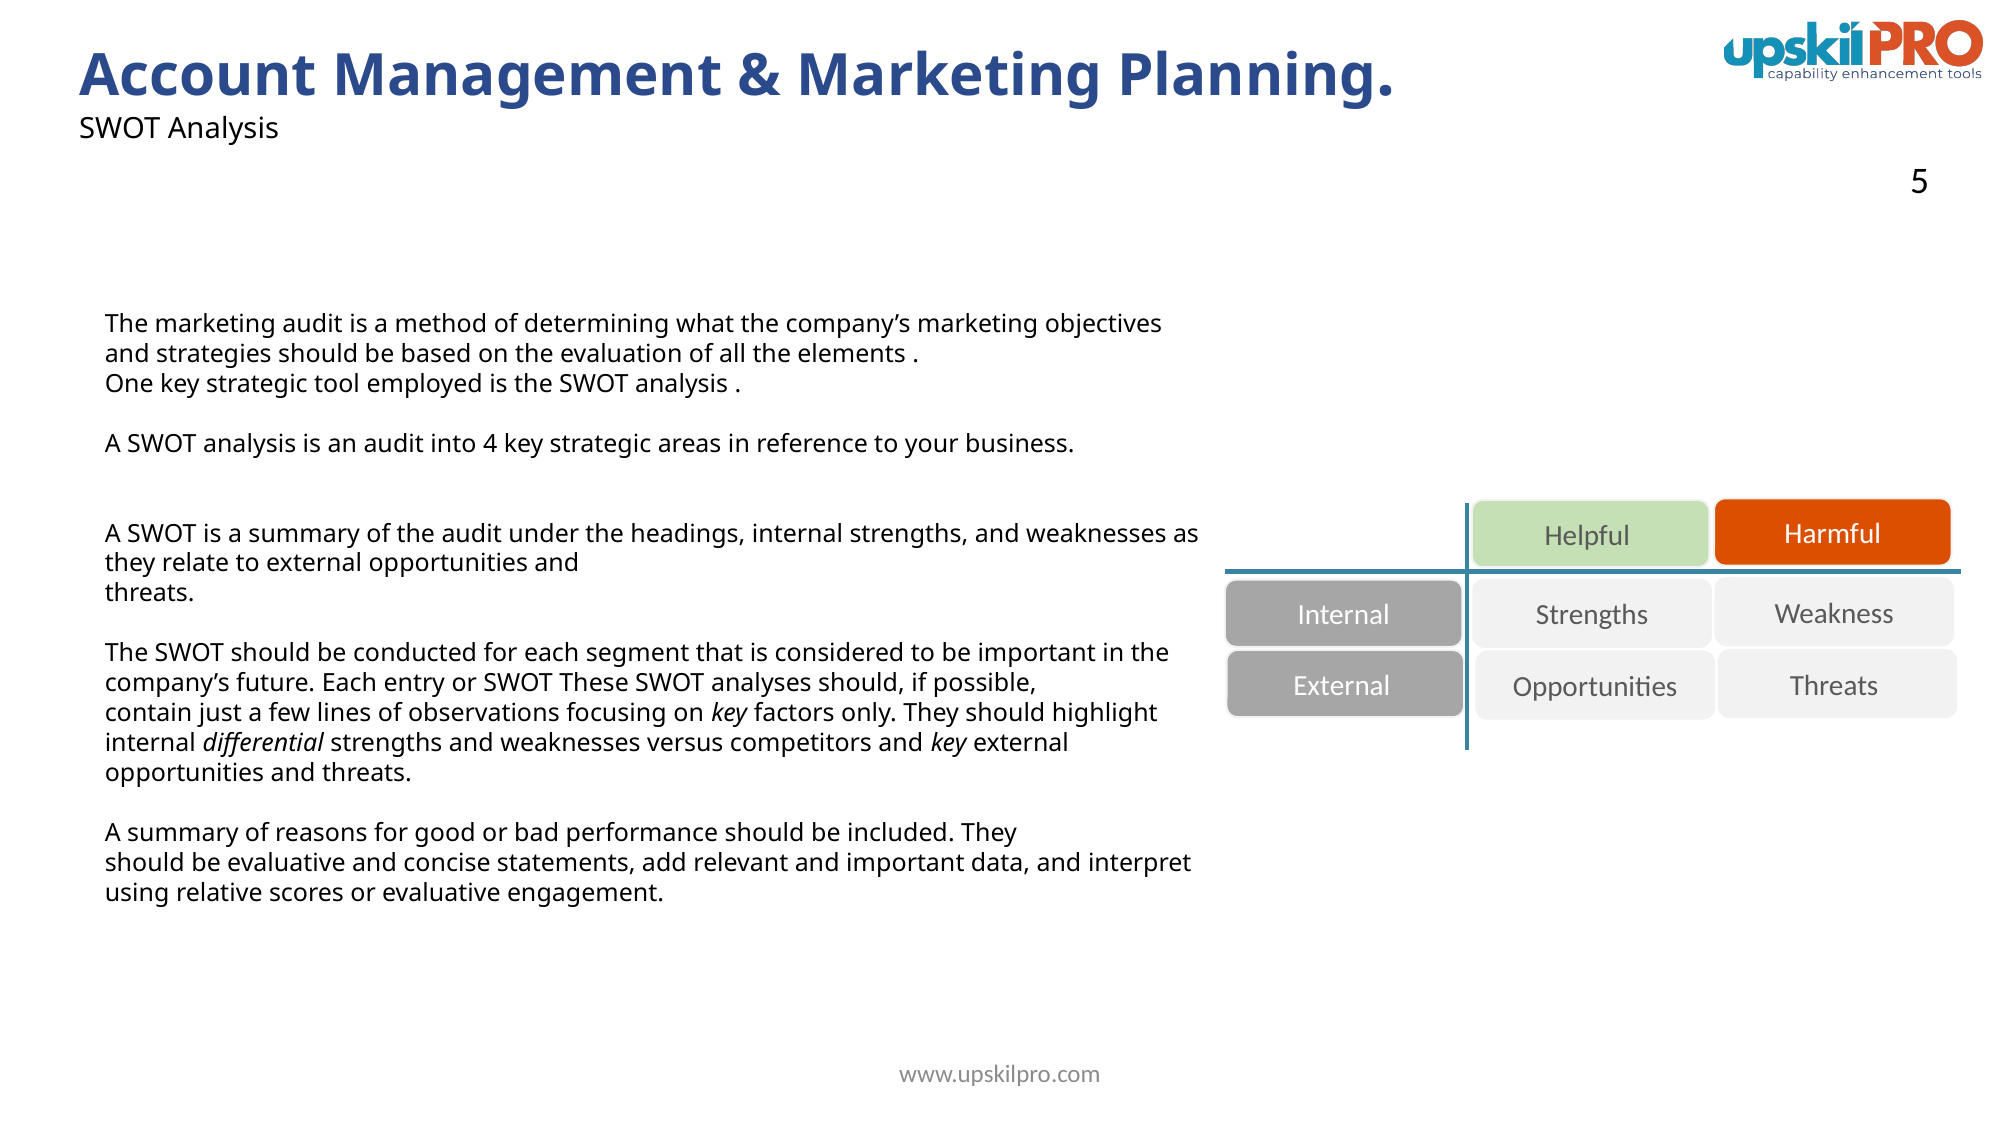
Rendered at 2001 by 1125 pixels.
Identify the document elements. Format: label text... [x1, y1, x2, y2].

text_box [1224, 498, 1961, 750]
footer www.upskilpro.com [662, 1042, 1338, 1103]
text_box Account Management & Marketing Planning. SWOT Analysis [64, 21, 1714, 152]
text_box 5 [1895, 148, 1968, 209]
picture [1724, 20, 1983, 81]
text_box The marketing audit is a method of determining what the company’s marketing objectives and strategies should be based on the evaluation of all the elements . One key strategic tool employed is the SWOT analysis . A SWOT analysis is an audit into 4 key strategic areas in reference to your business. A SWOT is a summary of the audit under the headings, internal strengths, and weaknesses as they relate to external opportunities and threats. The SWOT should be conducted for each segment that is considered to be important in the company’s future. Each entry or SWOT These SWOT analyses should, if possible, contain just a few lines of observations focusing on key factors only. They should highlight internal differential strengths and weaknesses versus competitors and key external opportunities and threats. A summary of reasons for good or bad performance should be included. They should be evaluative and concise statements, add relevant and important data, and interpret using relative scores or evaluative engagement. [89, 300, 1220, 974]
